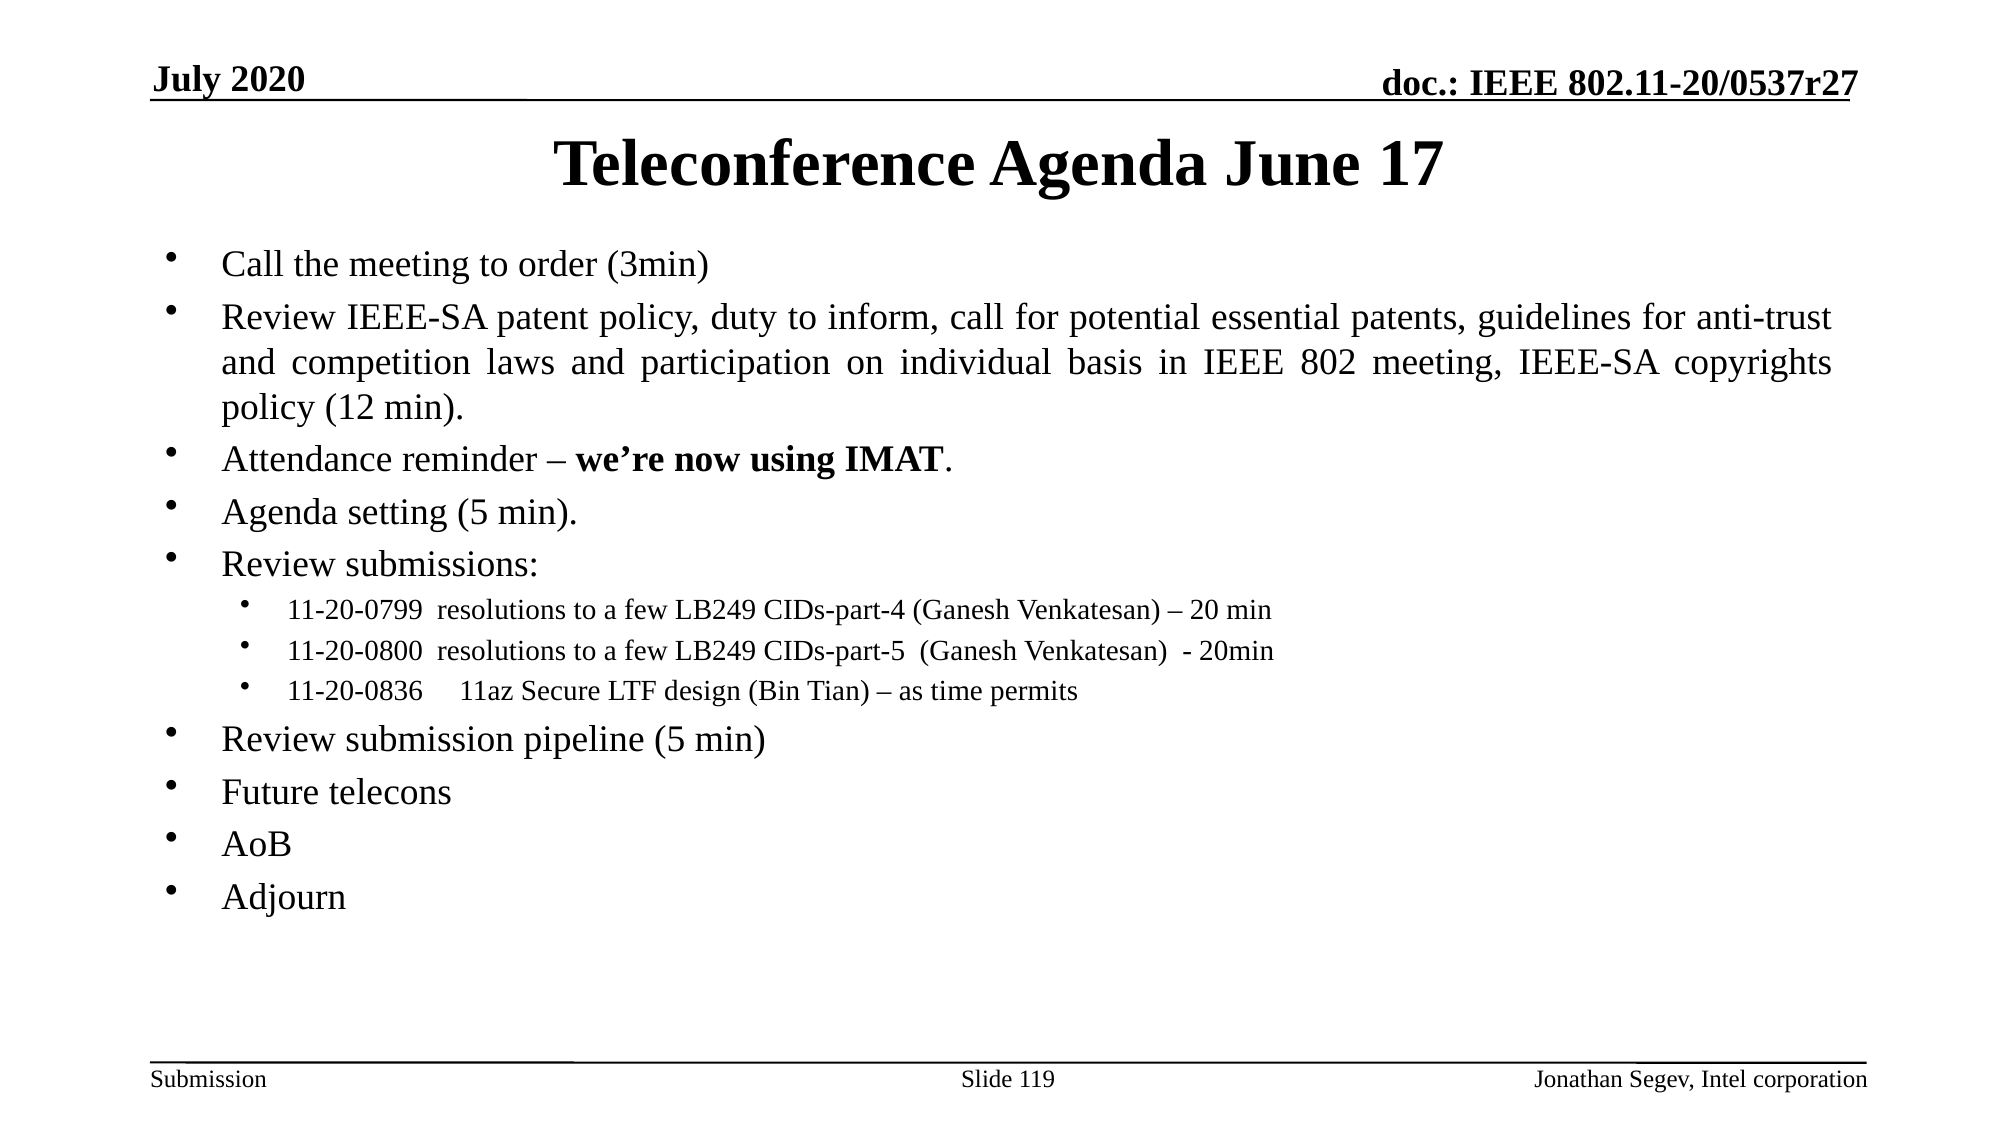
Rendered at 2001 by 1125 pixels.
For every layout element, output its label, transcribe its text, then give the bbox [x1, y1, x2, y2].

list Call the meeting to order (3min) Review IEEE-SA patent policy, duty to inform, call for potential essential patents, guidelines for anti-trust and competition laws and participation on individual basis in IEEE 802 meeting, IEEE-SA copyrights policy (12 min). Attendance reminder – we’re now using IMAT. Agenda setting (5 min). Review submissions: 11-20-0799 resolutions to a few LB249 CIDs-part-4 (Ganesh Venkatesan) – 20 min 11-20-0800 resolutions to a few LB249 CIDs-part-5 (Ganesh Venkatesan) - 20min 11-20-0836 11az Secure LTF design (Bin Tian) – as time permits Review submission pipeline (5 min) Future telecons AoB Adjourn [149, 231, 1850, 1000]
slide_number Slide 119 [950, 1061, 1067, 1123]
title Teleconference Agenda June 17 [149, 112, 1850, 205]
footer Jonathan Segev, Intel corporation [1171, 1061, 1869, 1093]
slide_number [152, 54, 563, 100]
